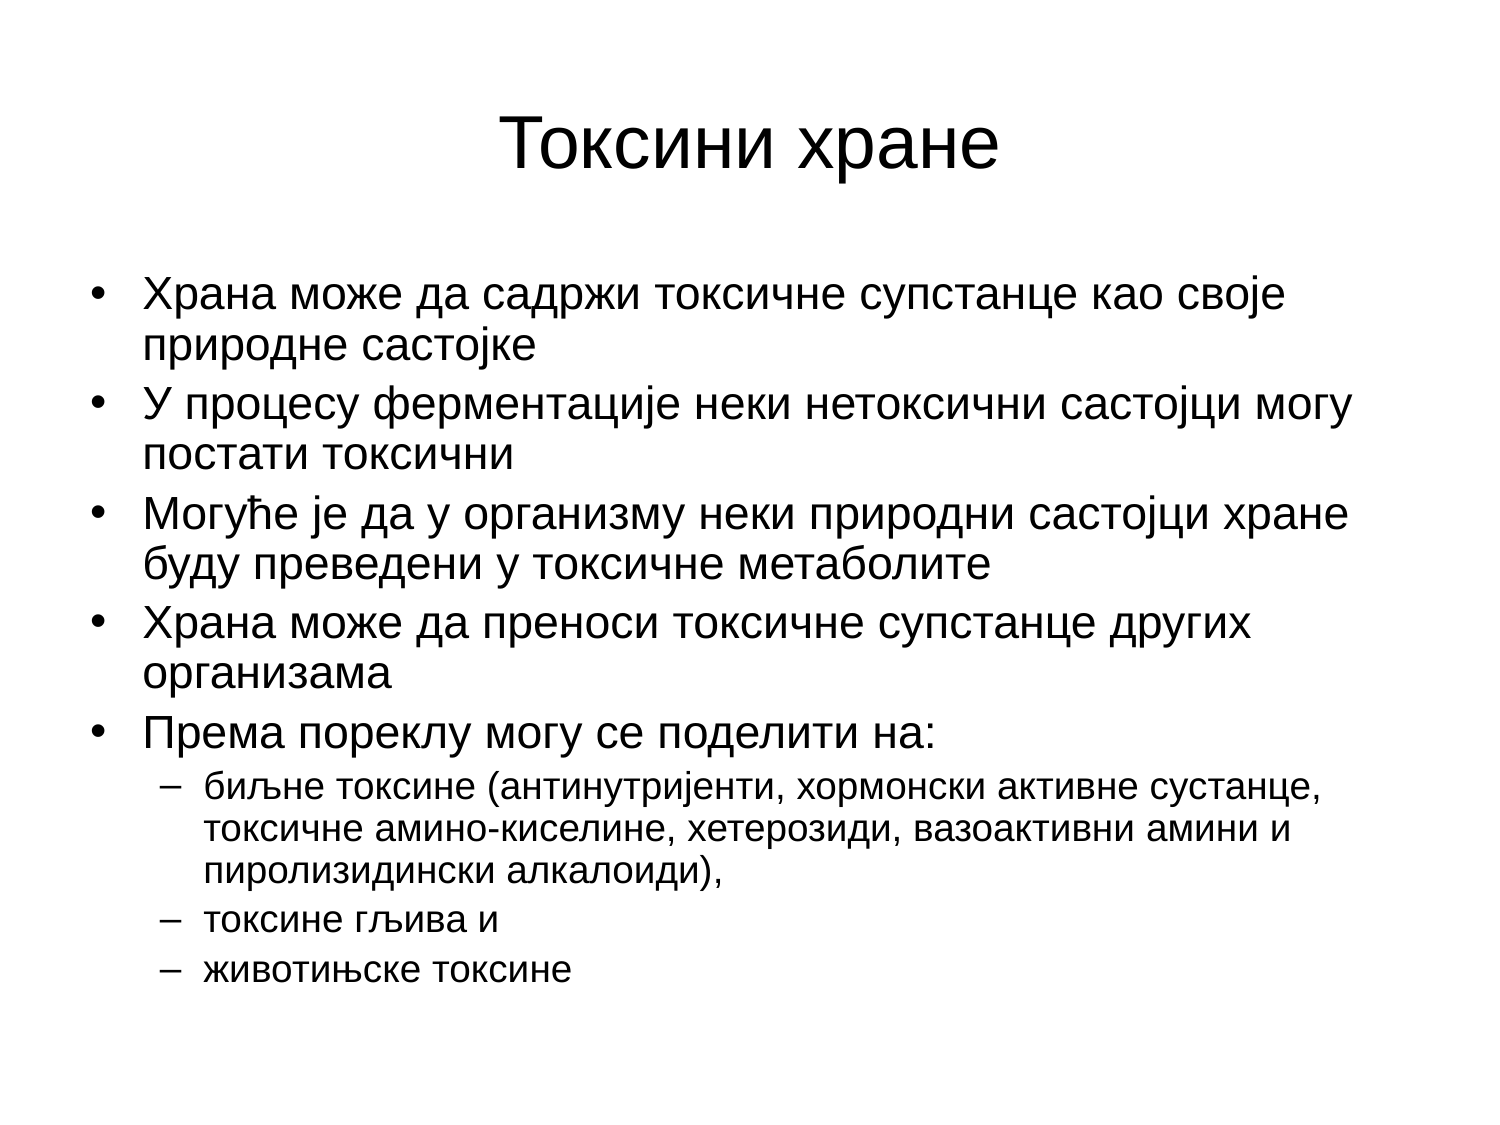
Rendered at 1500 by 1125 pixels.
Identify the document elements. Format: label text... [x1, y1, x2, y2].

list Храна може да садржи токсичне супстанце као своје природне састојке У процесу ферментације неки нетоксични састојци могу постати токсични Могуће је да у организму неки природни састојци хране буду преведени у токсичне метаболите Храна може да преноси токсичне супстанце других организама Према пореклу могу се поделити на: биљне токсине (антинутријенти, хормонски активне сустанце, токсичне амино-киселине, хетерозиди, вазоактивни амини и пиролизидински алкалоиди), токсине гљива и животињске токсине [74, 262, 1426, 1006]
title Токсини хране [74, 44, 1426, 233]
